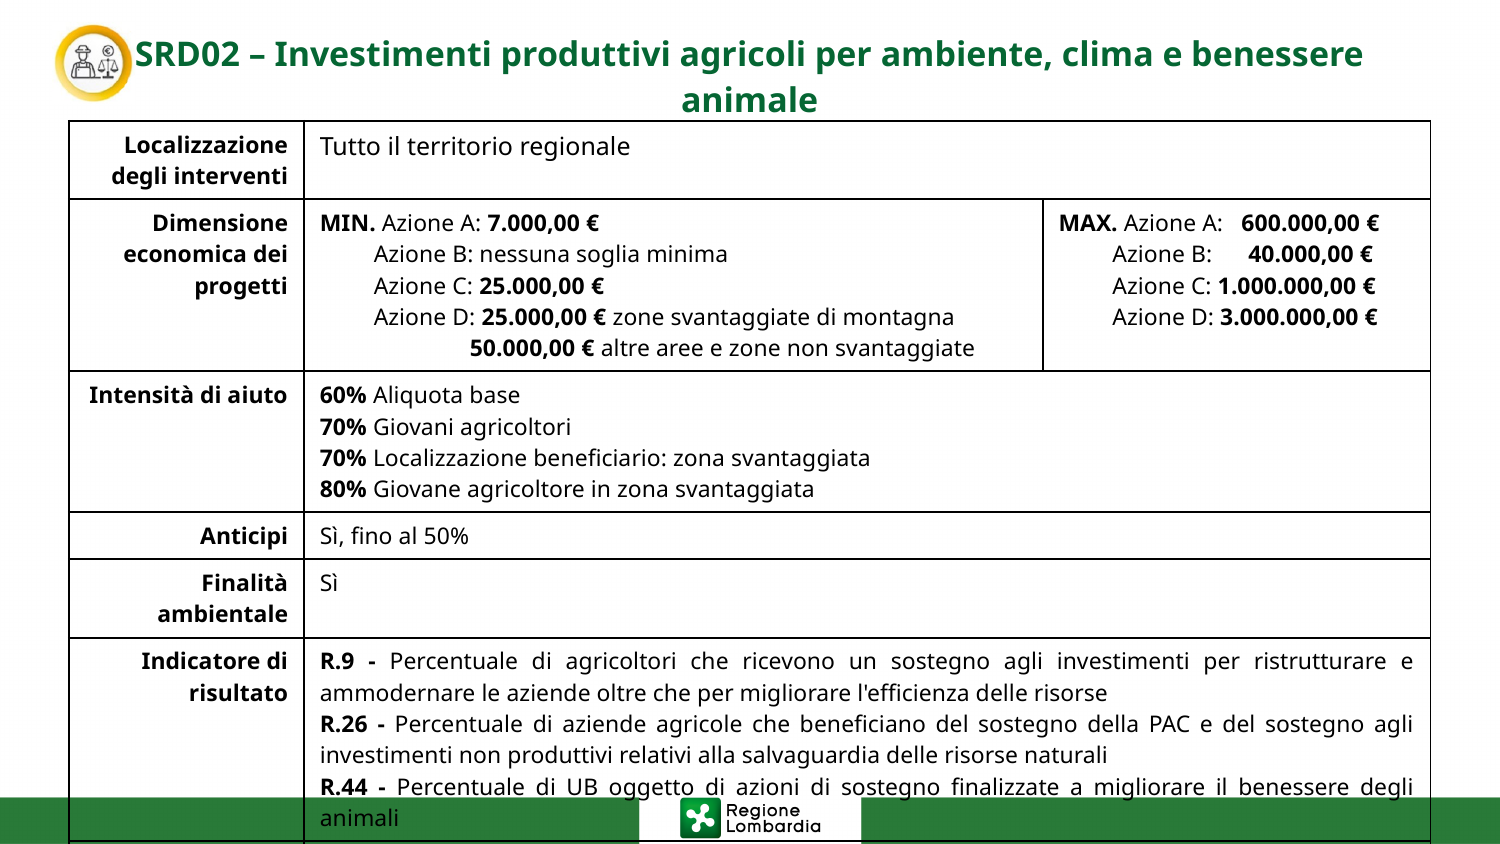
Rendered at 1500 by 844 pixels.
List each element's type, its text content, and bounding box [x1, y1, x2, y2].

table_header Localizzazione degli interventi [70, 122, 303, 198]
table_cell Indicatore di risultato [70, 639, 303, 840]
table_header Tutto il territorio regionale [305, 122, 1430, 198]
table_cell MAX. Azione A: 600.000,00 € Azione B: 40.000,00 € Azione C: 1.000.000,00 € Azione D: 3.000.000,00 € [1044, 200, 1430, 370]
text_box SRD02 – Investimenti produttivi agricoli per ambiente, clima e benessere animale [112, 22, 1388, 120]
table_cell Intensità di aiuto [70, 372, 303, 511]
table_cell Finalità ambientale [70, 560, 303, 637]
table_cell Sì [305, 560, 1430, 637]
picture [0, 0, 1500, 844]
table_cell R.9 - Percentuale di agricoltori che ricevono un sostegno agli investimenti per ristrutturare e ammodernare le aziende oltre che per migliorare l'efficienza delle risorse R.26 - Percentuale di aziende agricole che beneficiano del sostegno della PAC e del sostegno agli investimenti non produttivi relativi alla salvaguardia delle risorse naturali R.44 - Percentuale di UB oggetto di azioni di sostegno finalizzate a migliorare il benessere degli animali [305, 639, 1430, 840]
table_cell MIN. Azione A: 7.000,00 € Azione B: nessuna soglia minima Azione C: 25.000,00 € Azione D: 25.000,00 € zone svantaggiate di montagna 50.000,00 € altre aree e zone non svantaggiate [305, 200, 1042, 370]
table_cell Sì, fino al 50% [305, 513, 1430, 558]
table_cell 60% Aliquota base 70% Giovani agricoltori 70% Localizzazione beneficiario: zona svantaggiata 80% Giovane agricoltore in zona svantaggiata [305, 372, 1430, 511]
table_cell Dimensione economica dei progetti [70, 200, 303, 370]
table_cell Anticipi [70, 513, 303, 558]
